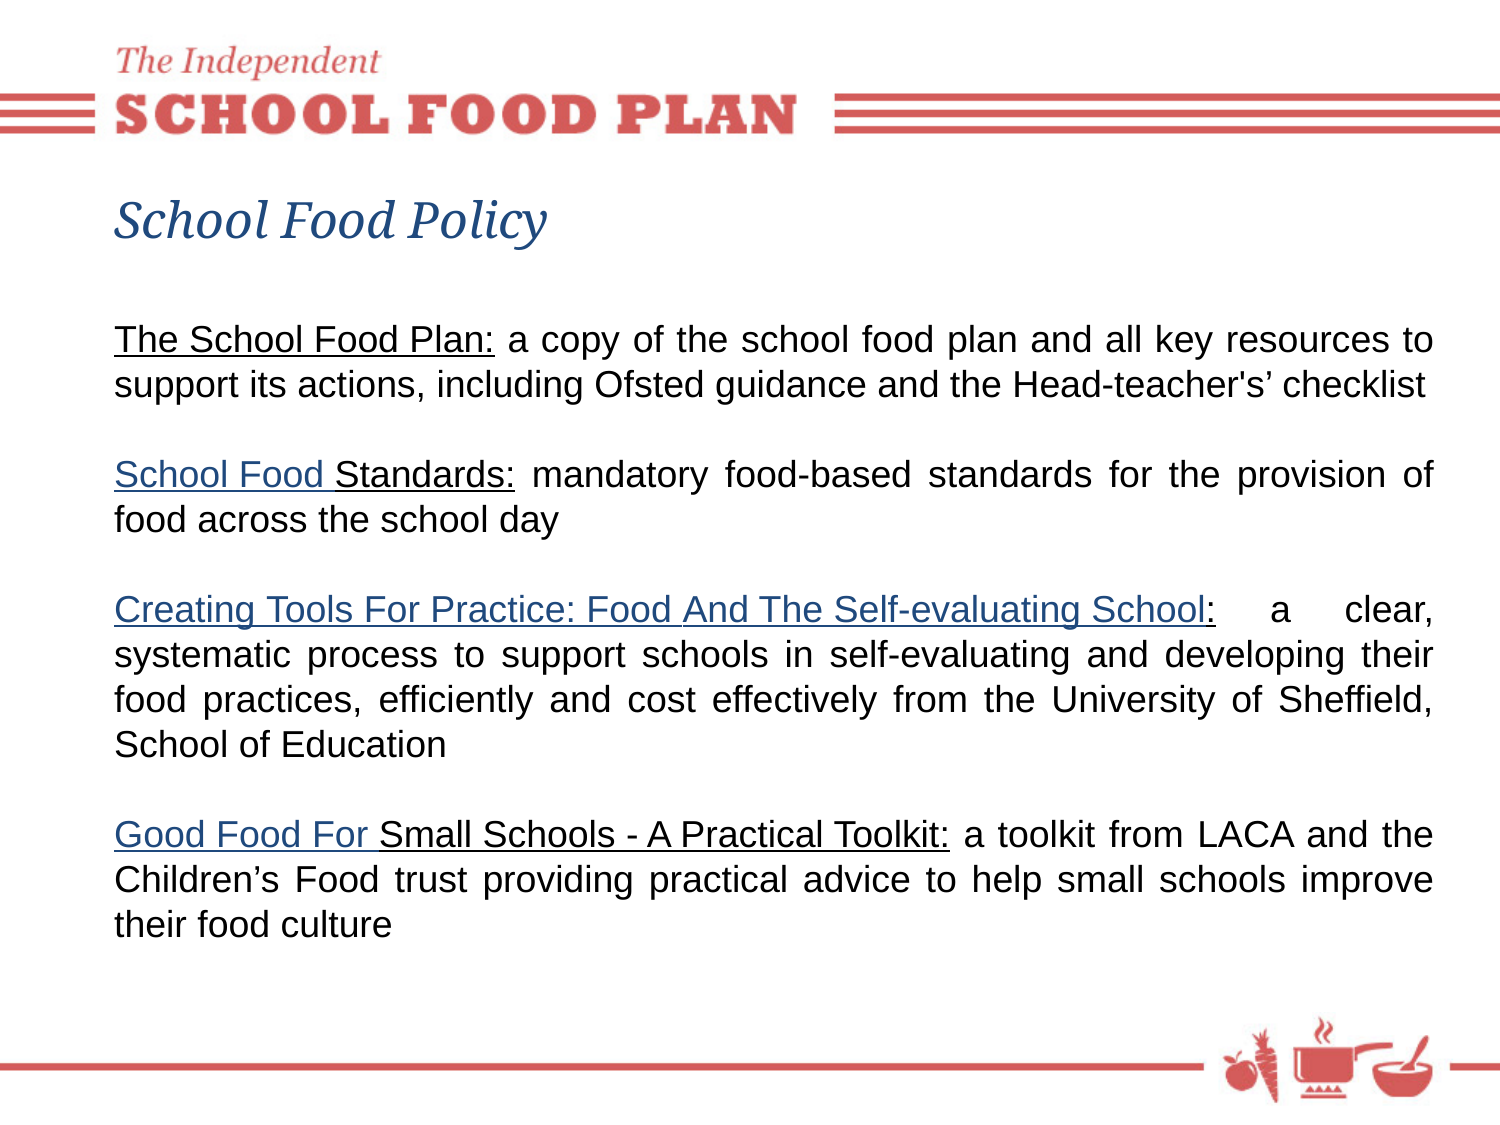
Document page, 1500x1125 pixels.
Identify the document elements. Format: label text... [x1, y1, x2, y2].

title School Food Policy [99, 181, 1450, 307]
picture [0, 0, 1500, 150]
text_box The School Food Plan: a copy of the school food plan and all key resources to support its actions, including Ofsted guidance and the Head-teacher's’ checklist School Food Standards: mandatory food-based standards for the provision of food across the school day Creating Tools For Practice: Food And The Self-evaluating School: a clear, systematic process to support schools in self-evaluating and developing their food practices, efficiently and cost effectively from the University of Sheffield, School of Education Good Food For Small Schools - A Practical Toolkit: a toolkit from LACA and the Children’s Food trust providing practical advice to help small schools improve their food culture [99, 307, 1450, 980]
picture [0, 1012, 1500, 1125]
